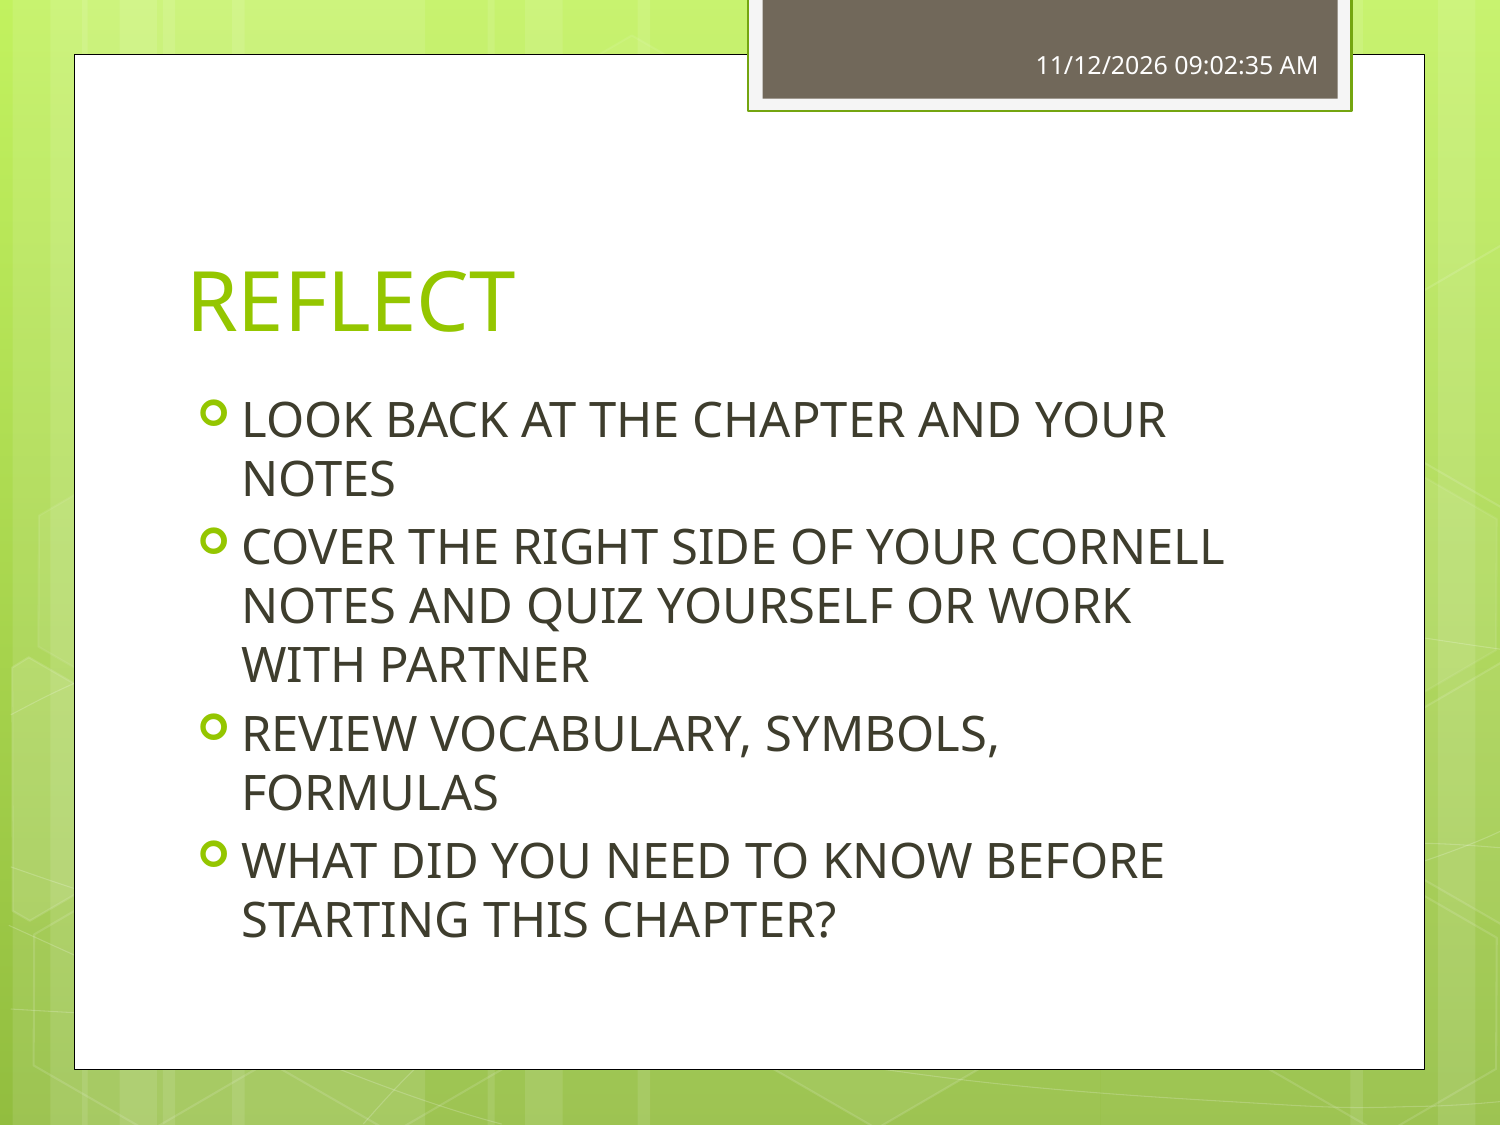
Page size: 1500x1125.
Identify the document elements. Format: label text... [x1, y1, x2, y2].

list LOOK BACK AT THE CHAPTER AND YOUR NOTES COVER THE RIGHT SIDE OF YOUR CORNELL NOTES AND QUIZ YOURSELF OR WORK WITH PARTNER REVIEW VOCABULARY, SYMBOLS, FORMULAS WHAT DID YOU NEED TO KNOW BEFORE STARTING THIS CHAPTER? [171, 381, 1283, 957]
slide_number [983, 36, 1334, 97]
title REFLECT [171, 168, 1324, 357]
